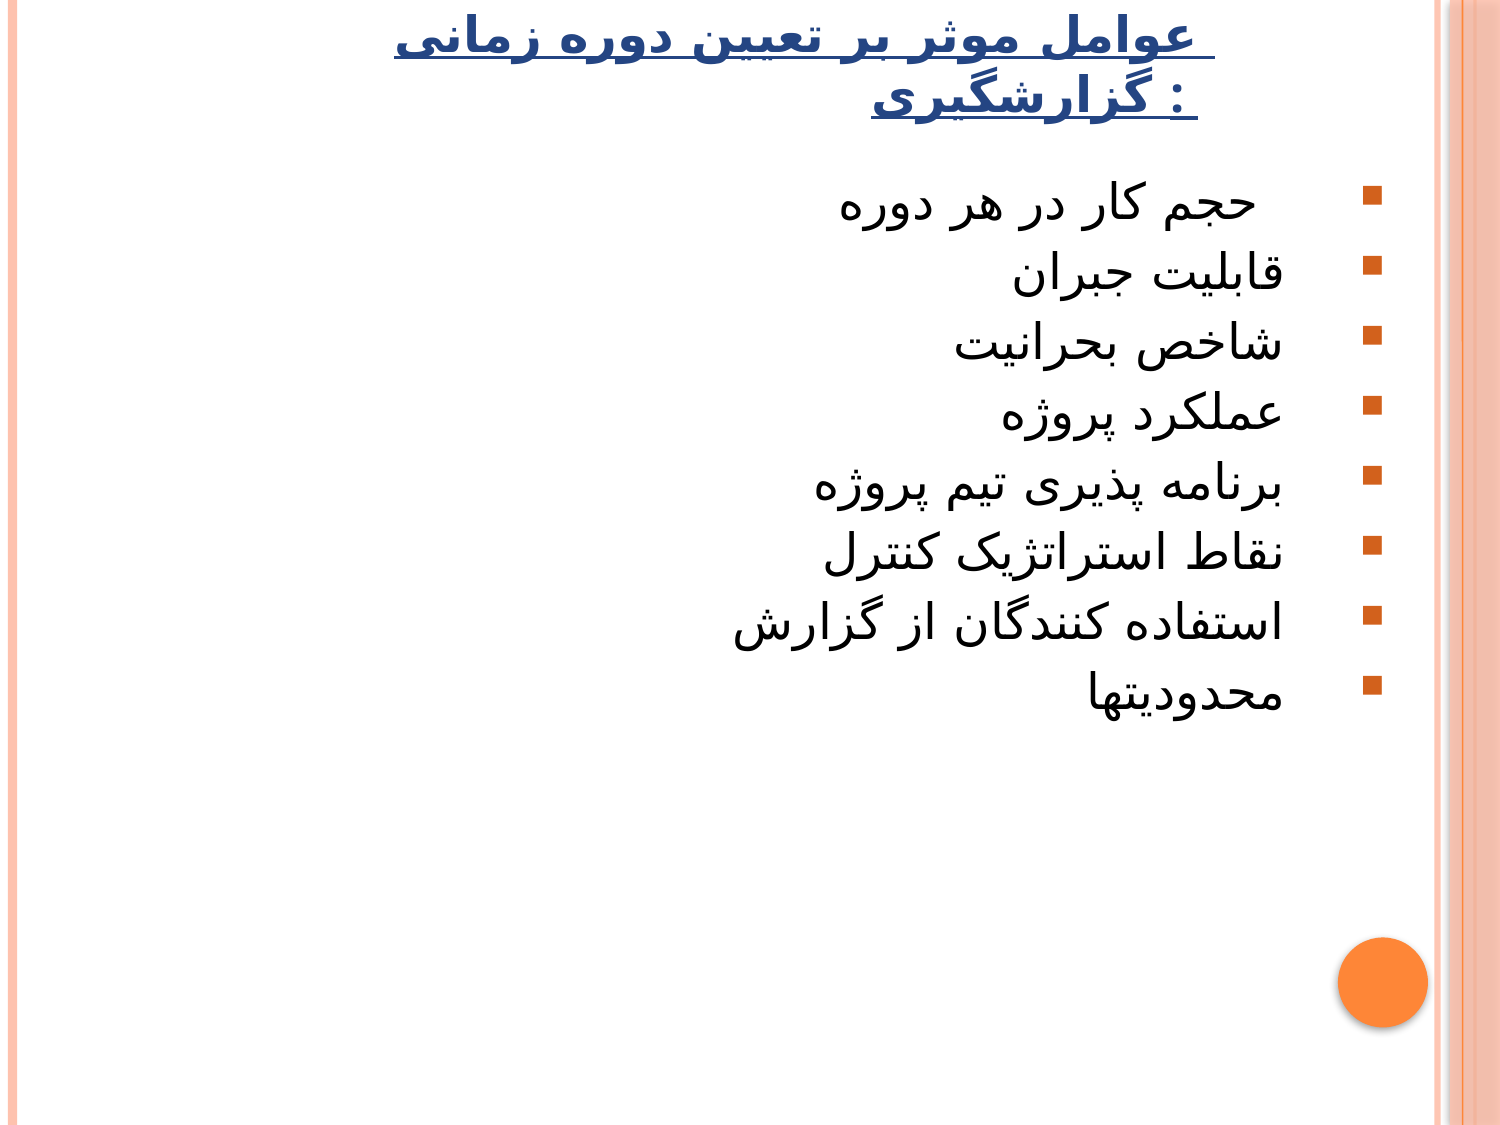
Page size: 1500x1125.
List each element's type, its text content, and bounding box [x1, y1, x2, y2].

text_box حجم کار در هر دوره قابلیت جبران شاخص بحرانیت عملکرد پروژه برنامه پذیری تیم پروژه نقاط استراتژیک کنترل استفاده کنندگان از گزارش محدودیتها [49, 162, 1400, 838]
text_box عوامل موثر بر تعیین دوره زمانی گزارشگیری : [237, 0, 1213, 125]
